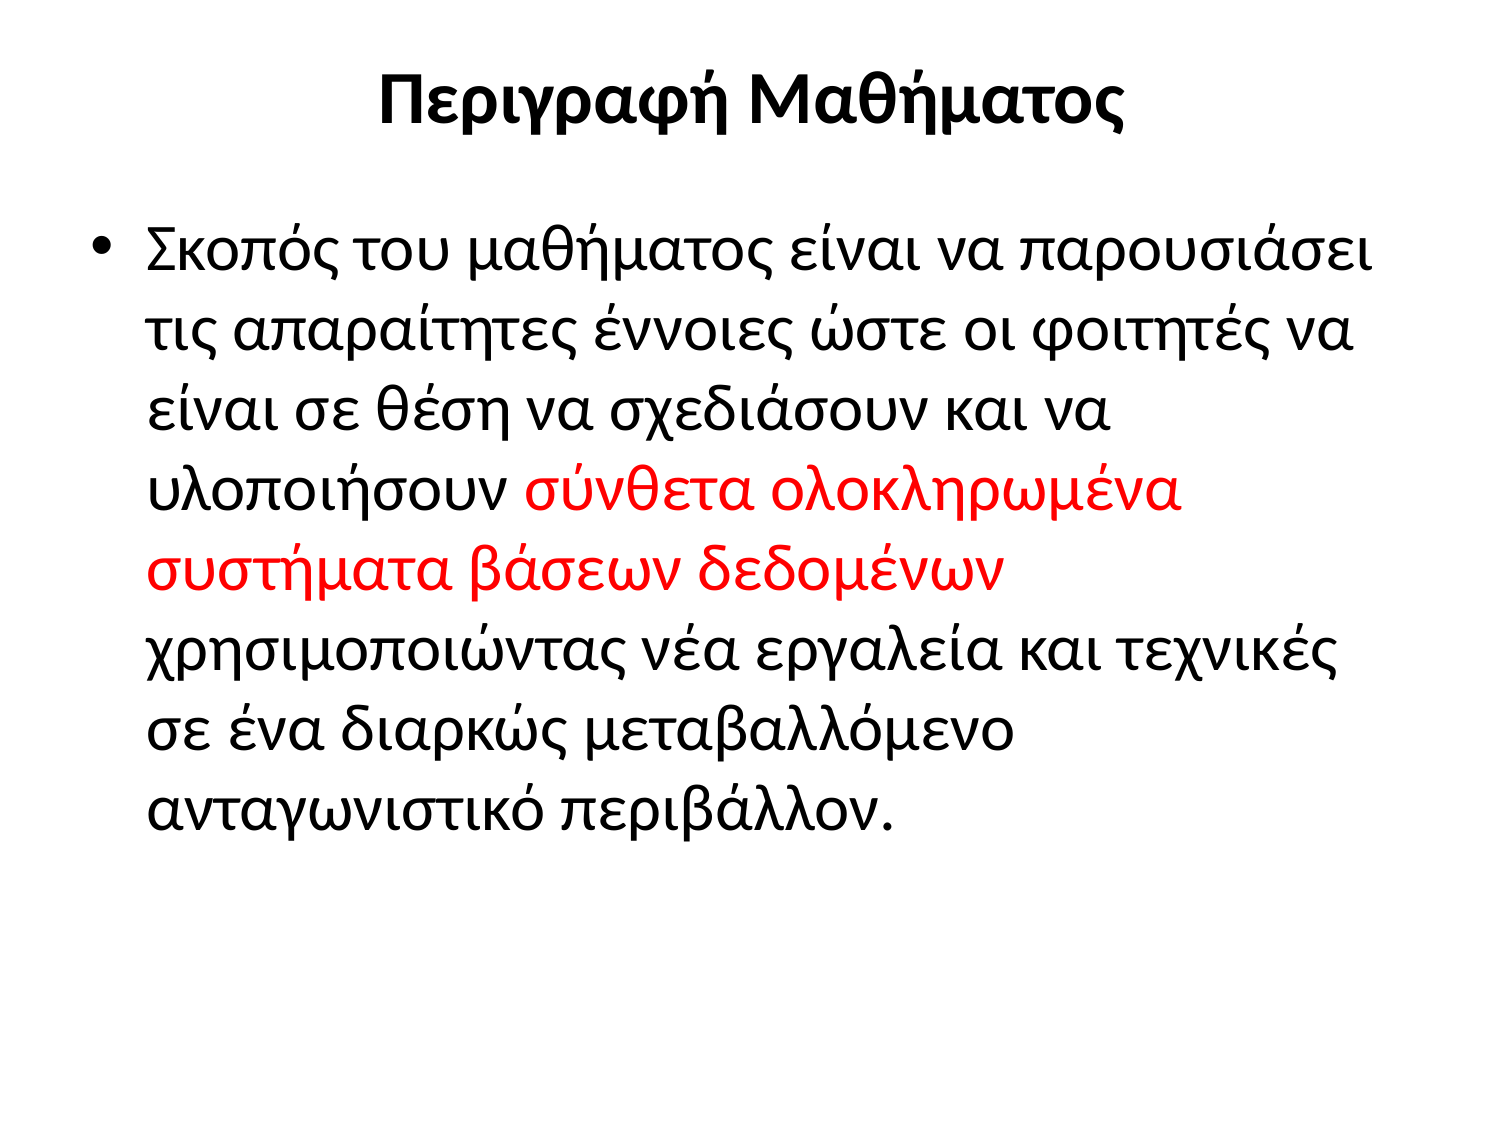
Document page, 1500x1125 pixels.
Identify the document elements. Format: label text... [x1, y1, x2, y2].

title Περιγραφή Μαθήματος [76, 19, 1427, 169]
list Σκοπός του μαθήματος είναι να παρουσιάσει τις απαραίτητες έννοιες ώστε οι φοιτητές να είναι σε θέση να σχεδιάσουν και να υλοποιήσουν σύνθετα ολοκληρωμένα συστήματα βάσεων δεδομένων χρησιμοποιώντας νέα εργαλεία και τεχνικές σε ένα διαρκώς μεταβαλλόμενο ανταγωνιστικό περιβάλλον. [75, 196, 1425, 1024]
